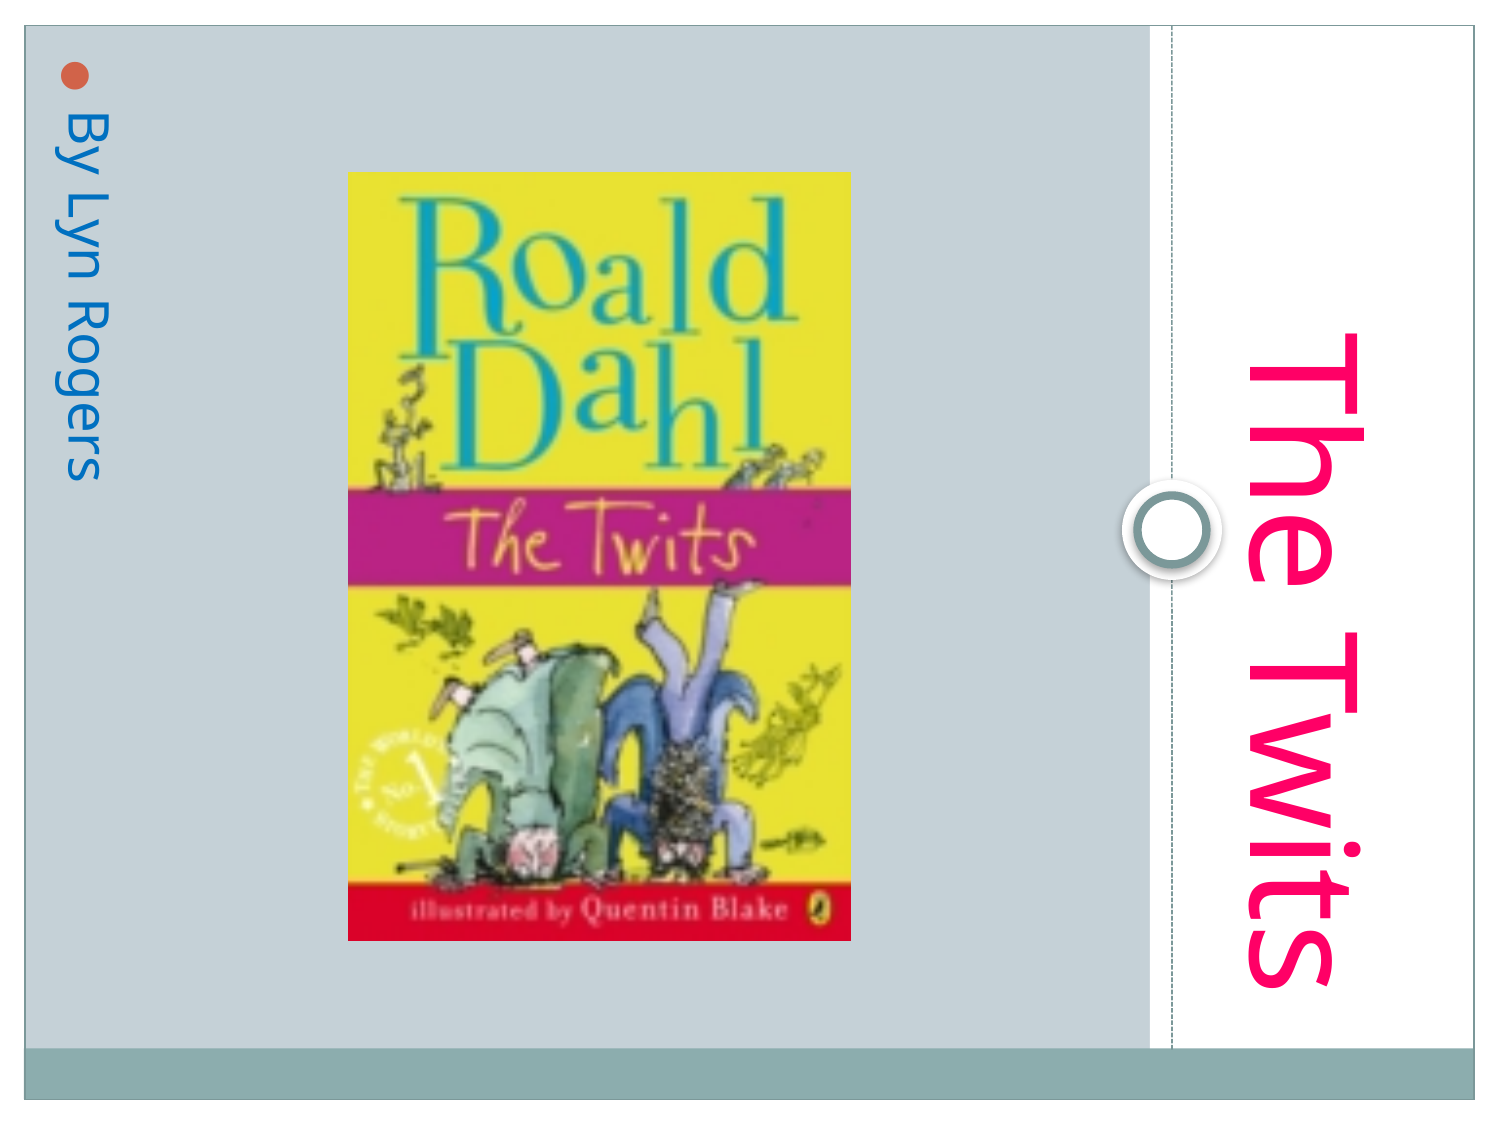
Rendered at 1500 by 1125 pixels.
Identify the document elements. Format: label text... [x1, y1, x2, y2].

picture [348, 172, 851, 941]
title The Twits [1212, 50, 1450, 1010]
list By Lyn Rogers [50, 50, 1125, 1005]
